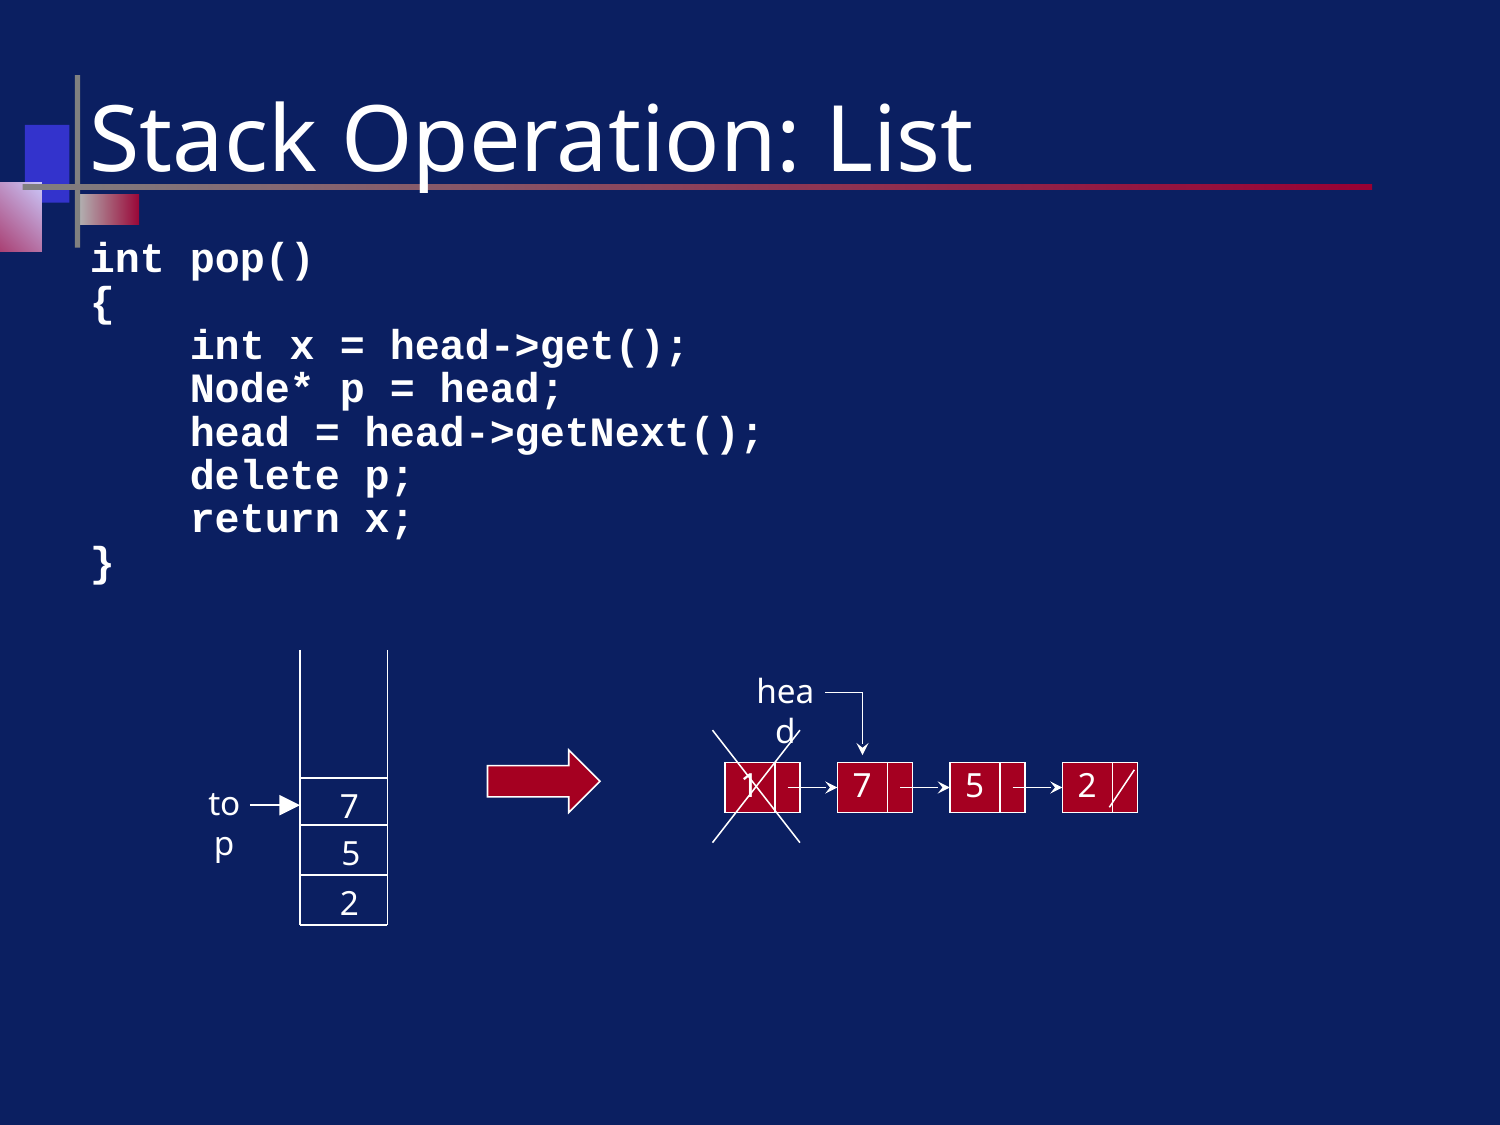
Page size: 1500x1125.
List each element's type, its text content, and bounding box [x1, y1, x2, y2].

title Stack Operation: List [74, 59, 1425, 210]
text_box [185, 649, 1138, 931]
list int pop() { int x = head->get(); Node* p = head; head = head->getNext(); delete p; return x; } [74, 237, 1425, 625]
